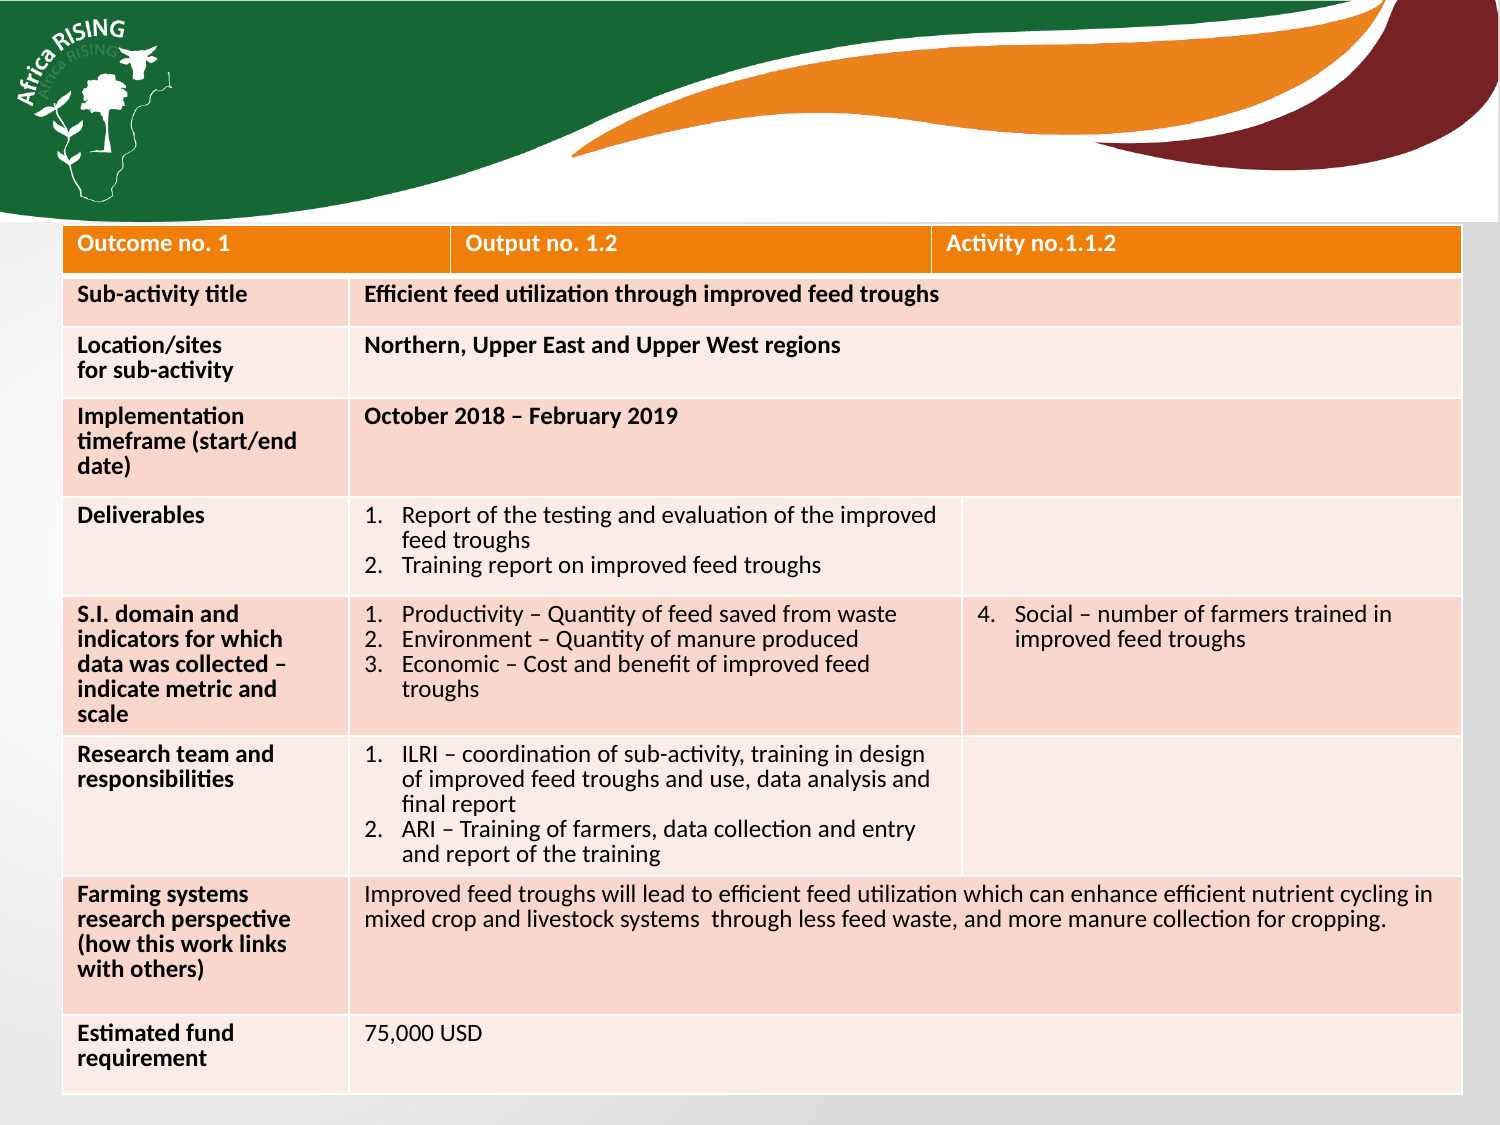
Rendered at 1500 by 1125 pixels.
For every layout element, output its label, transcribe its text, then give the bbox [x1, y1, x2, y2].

table_cell [963, 737, 1461, 875]
table_cell Estimated fund requirement [63, 1016, 348, 1093]
table_cell Northern, Upper East and Upper West regions [350, 328, 1461, 397]
picture [0, 0, 1499, 222]
table_cell Report of the testing and evaluation of the improved feed troughs Training report on improved feed troughs [350, 498, 961, 595]
table_cell S.I. domain and indicators for which data was collected – indicate metric and scale [63, 597, 348, 735]
table_cell Social – number of farmers trained in improved feed troughs [963, 597, 1461, 735]
table_cell Efficient feed utilization through improved feed troughs [350, 279, 1461, 326]
table_cell Productivity – Quantity of feed saved from waste Environment – Quantity of manure produced Economic – Cost and benefit of improved feed troughs [350, 597, 961, 735]
table_cell Improved feed troughs will lead to efficient feed utilization which can enhance efficient nutrient cycling in mixed crop and livestock systems through less feed waste, and more manure collection for cropping. [350, 877, 1461, 1014]
table_cell October 2018 – February 2019 [350, 399, 1461, 496]
table_cell Location/sites for sub-activity [63, 328, 348, 397]
table_header Activity no.1.1.2 [932, 226, 1461, 273]
table_cell Sub-activity title [63, 279, 348, 326]
table_cell [963, 498, 1461, 595]
table_header Outcome no. 1 [63, 226, 450, 273]
table_cell 75,000 USD [350, 1016, 1461, 1093]
table_cell Research team and responsibilities [63, 737, 348, 875]
table_cell ILRI – coordination of sub-activity, training in design of improved feed troughs and use, data analysis and final report ARI – Training of farmers, data collection and entry and report of the training [350, 737, 961, 875]
table_cell Deliverables [63, 498, 348, 595]
table_header Output no. 1.2 [451, 226, 931, 273]
table_cell Farming systems research perspective (how this work links with others) [63, 877, 348, 1014]
table_cell Implementation timeframe (start/end date) [63, 399, 348, 496]
